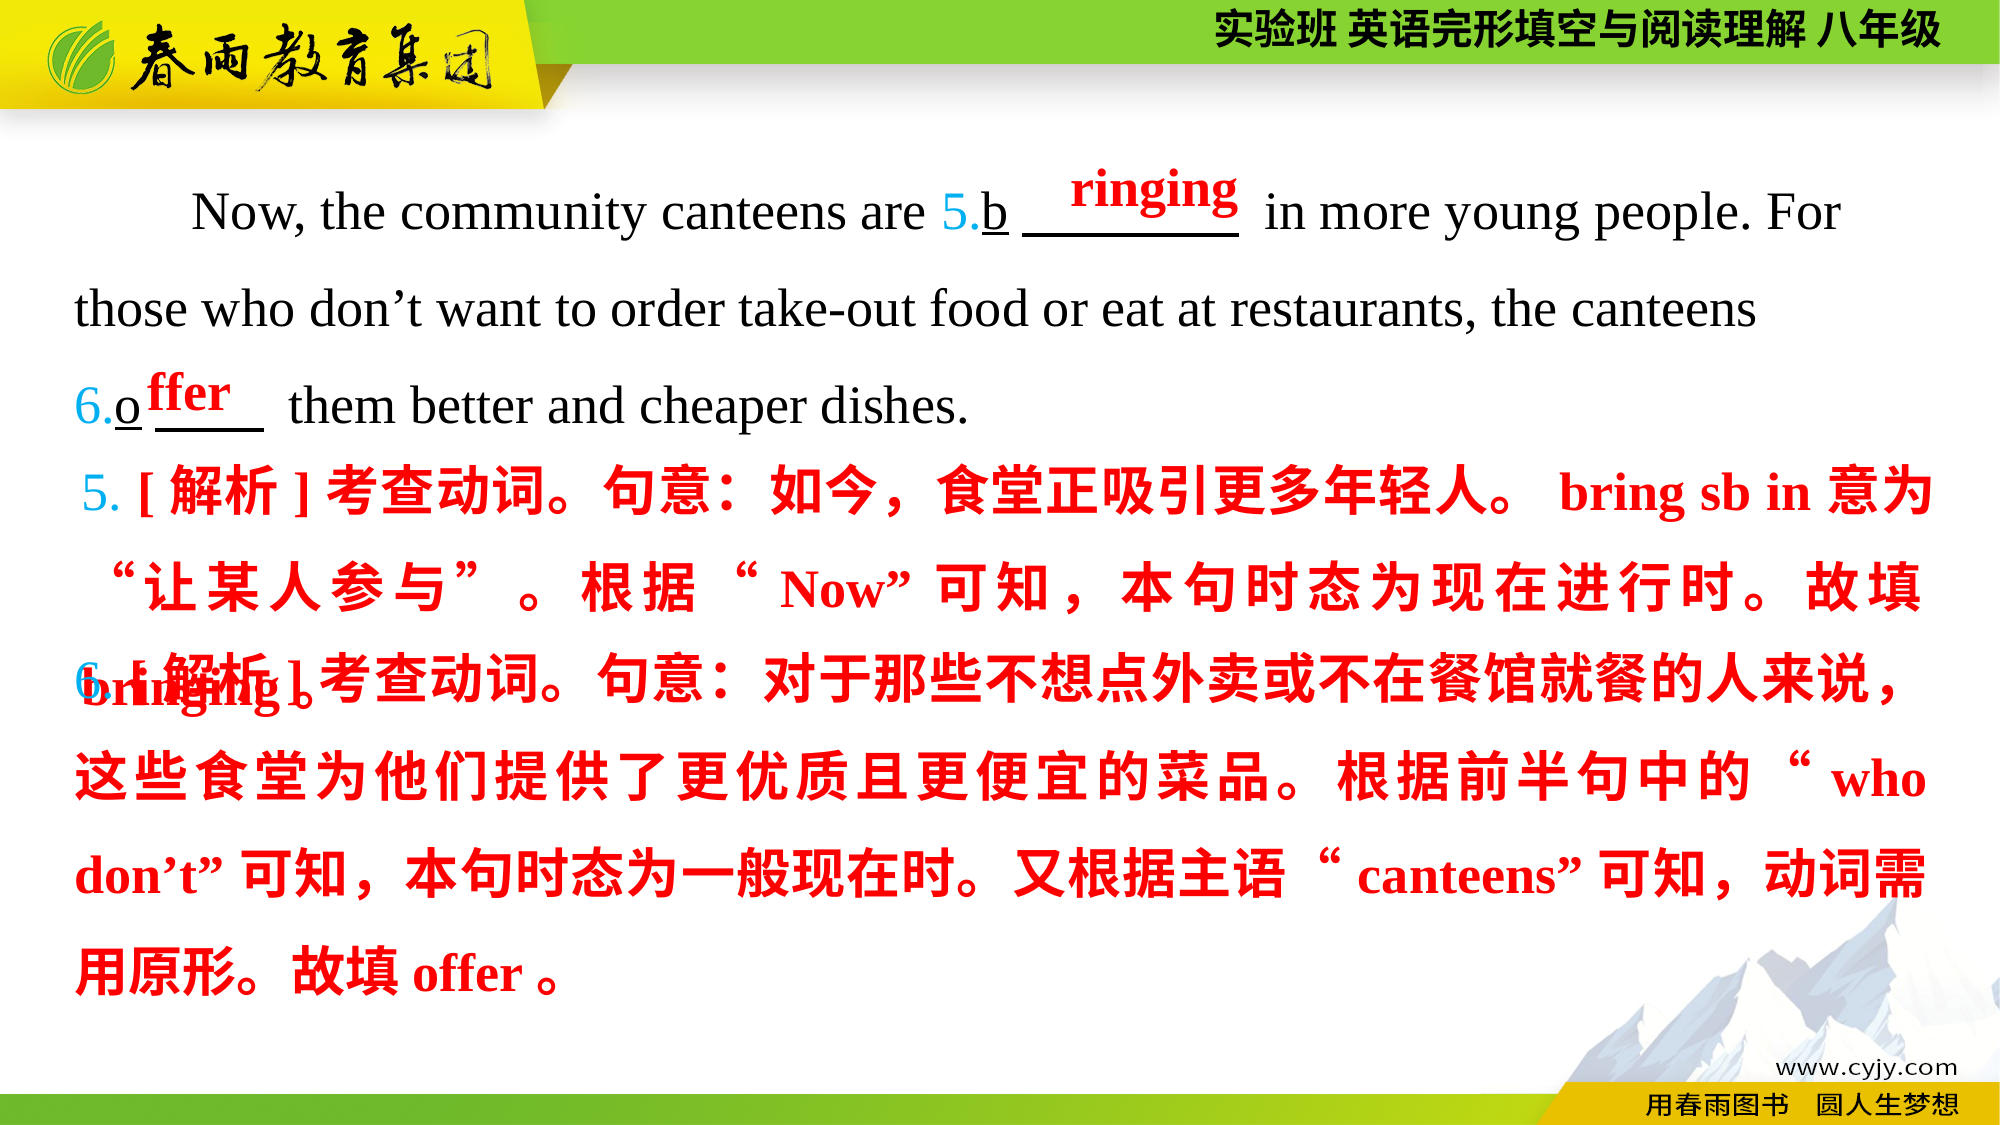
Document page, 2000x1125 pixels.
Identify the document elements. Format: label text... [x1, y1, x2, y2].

text_box 6. [解析]考查动词。句意：对于那些不想点外卖或不在餐馆就餐的人来说，这些食堂为他们提供了更优质且更便宜的菜品。根据前半句中的“who don’t”可知，本句时态为一般现在时。又根据主语“canteens”可知，动词需用原形。故填offer。 [59, 604, 1944, 1010]
text_box ffer [132, 349, 246, 416]
list Now, the community canteens are 5.b in more young people. For those who don’t want to order take-out food or eat at restaurants, the canteens 6.o them better and cheaper dishes. [59, 134, 1944, 434]
text_box 5. [解析]考查动词。句意：如今，食堂正吸引更多年轻人。bring sb in意为“让某人参与”。根据“Now”可知，本句时态为现在进行时。故填bringing。 [66, 416, 1951, 724]
text_box ringing [1055, 145, 1255, 225]
picture [0, 0, 2000, 1125]
